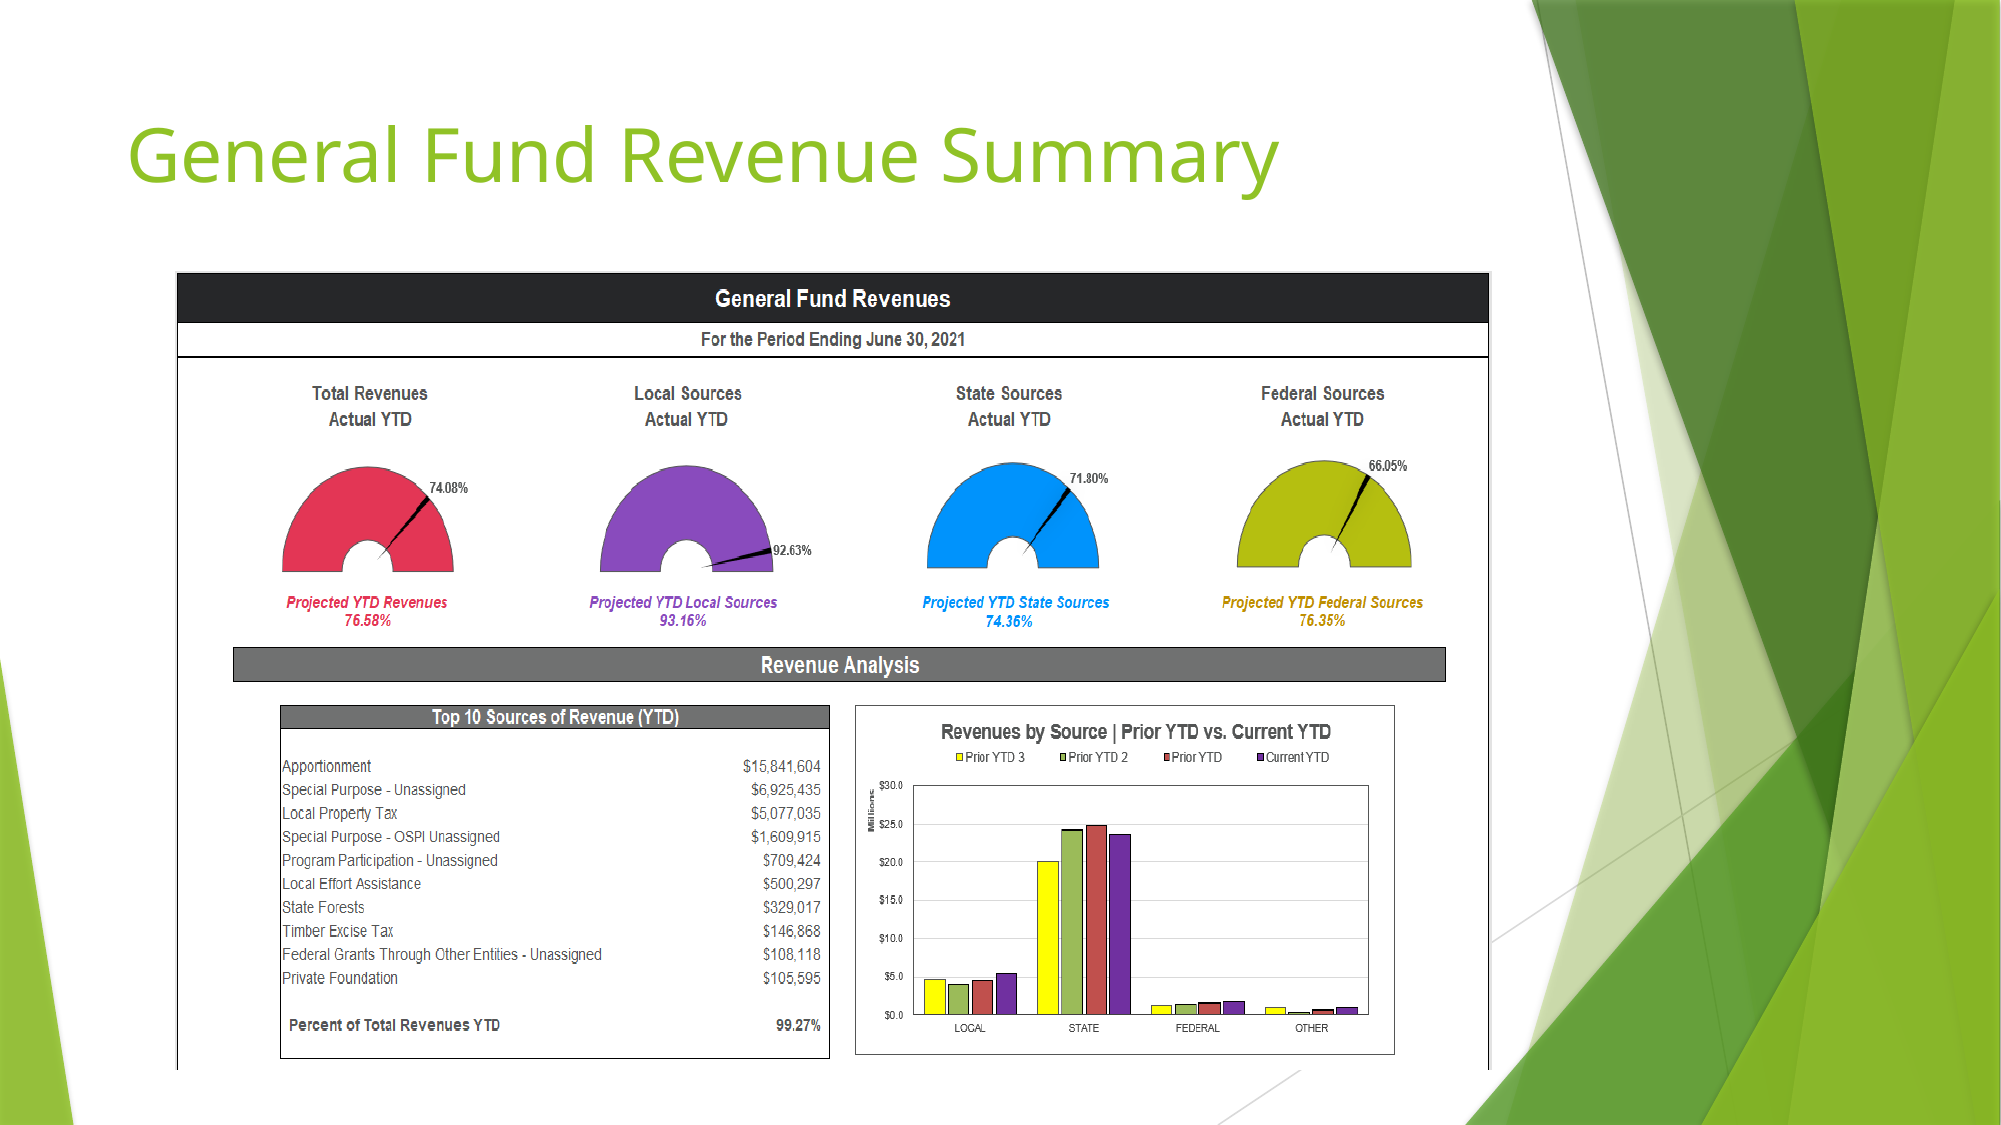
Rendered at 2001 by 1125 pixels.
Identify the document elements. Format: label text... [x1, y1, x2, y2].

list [175, 271, 1492, 1070]
title General Fund Revenue Summary [111, 99, 1522, 317]
